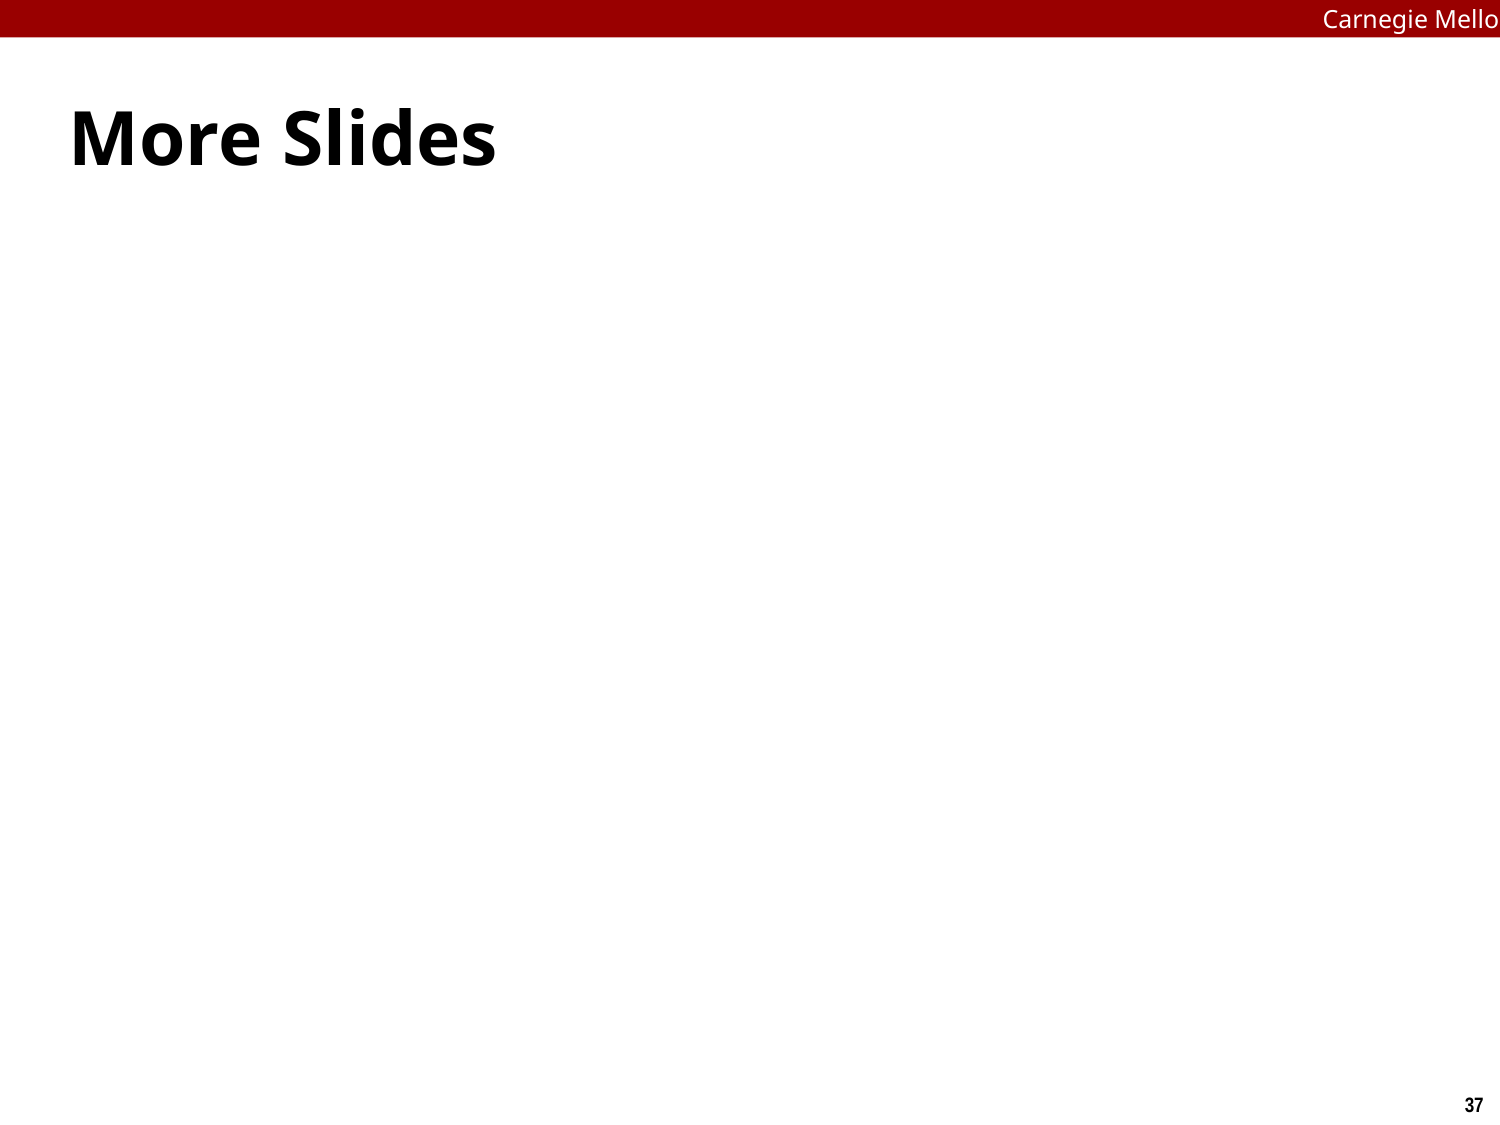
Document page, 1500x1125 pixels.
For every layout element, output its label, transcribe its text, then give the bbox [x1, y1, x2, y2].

text_box Carnegie Mellon [1322, 3, 1500, 33]
title More Slides [62, 41, 1438, 230]
text_box [0, 0, 1500, 38]
